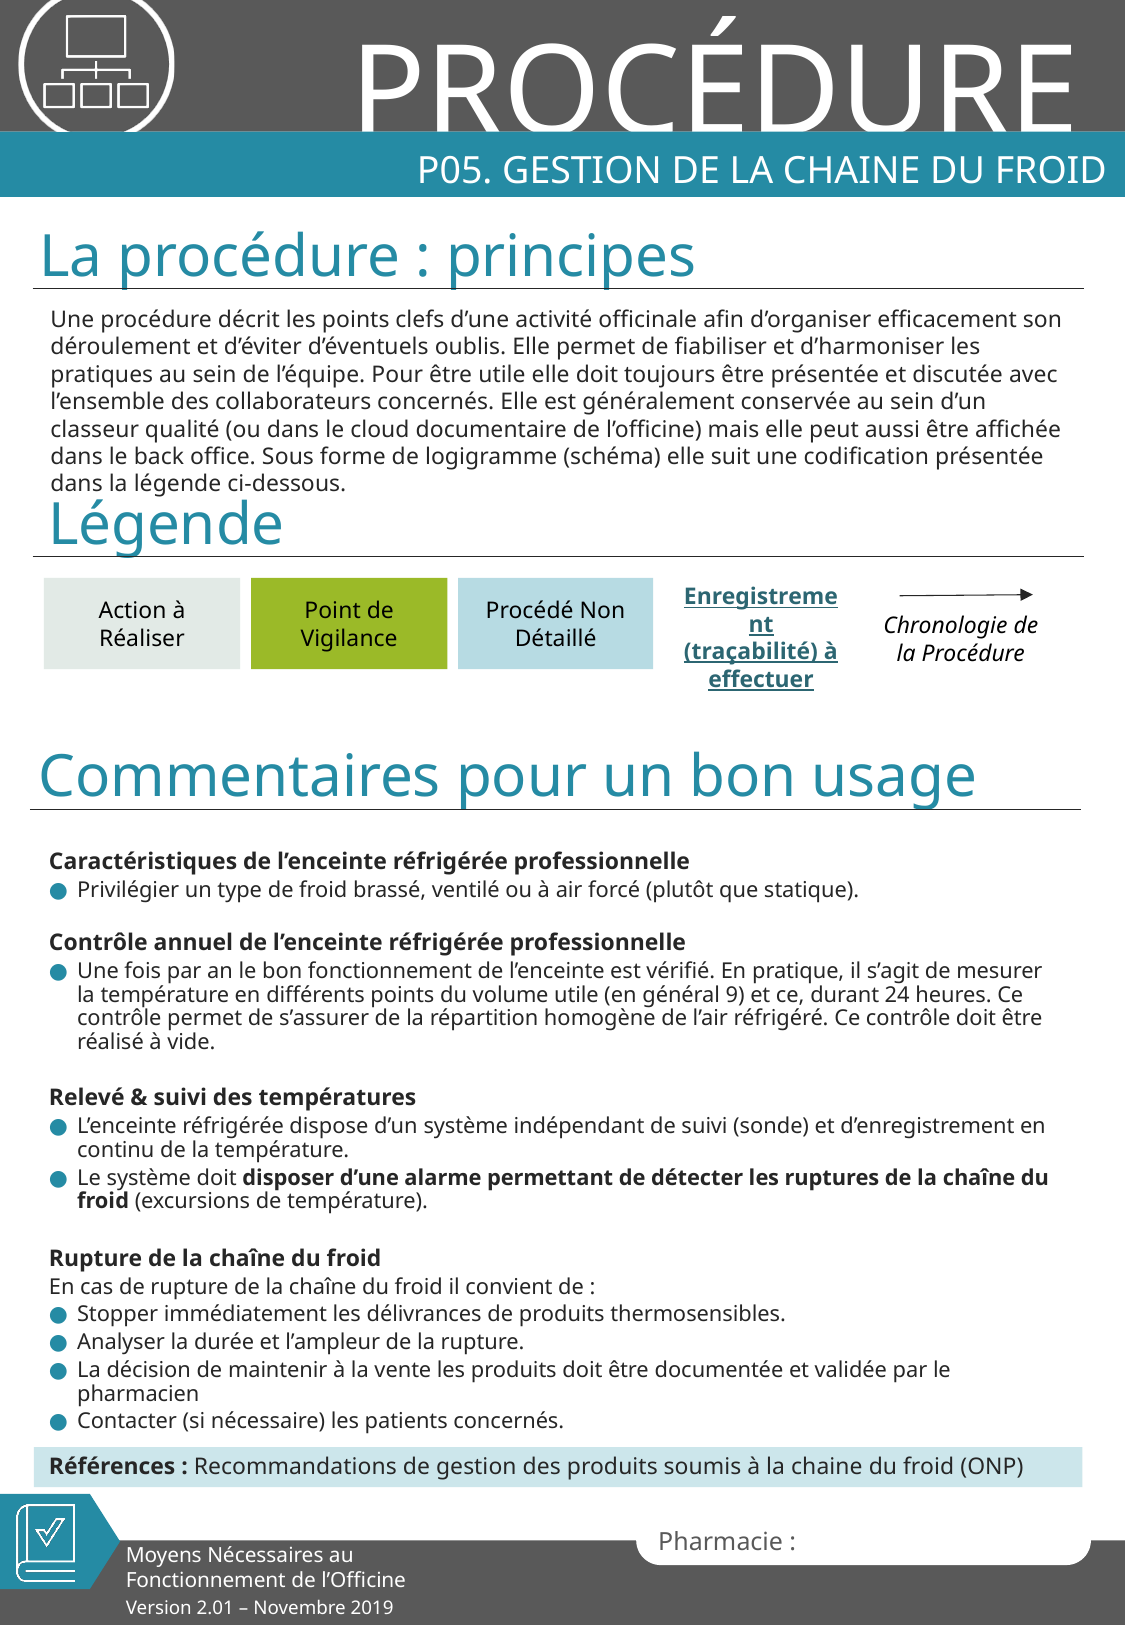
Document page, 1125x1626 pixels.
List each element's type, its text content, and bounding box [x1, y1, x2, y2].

list Références : Recommandations de gestion des produits soumis à la chaine du froid (ONP) [33, 1447, 1083, 1488]
picture [16, 1504, 75, 1582]
list Caractéristiques de l’enceinte réfrigérée professionnelle Privilégier un type de froid brassé, ventilé ou à air forcé (plutôt que statique). Contrôle annuel de l’enceinte réfrigérée professionnelle Une fois par an le bon fonctionnement de l’enceinte est vérifié. En pratique, il s’agit de mesurer la température en différents points du volume utile (en général 9) et ce, durant 24 heures. Ce contrôle permet de s’assurer de la répartition homogène de l’air réfrigéré. Ce contrôle doit être réalisé à vide. Relevé & suivi des températures L’enceinte réfrigérée dispose d’un système indépendant de suivi (sonde) et d’enregistrement en continu de la température. Le système doit disposer d’une alarme permettant de détecter les ruptures de la chaîne du froid (excursions de température). Rupture de la chaîne du froid En cas de rupture de la chaîne du froid il convient de : Stopper immédiatement les délivrances de produits thermosensibles. Analyser la durée et l’ampleur de la rupture. La décision de maintenir à la vente les produits doit être documentée et validée par le pharmacien Contacter (si nécessaire) les patients concernés. [33, 842, 1083, 1413]
picture [18, 0, 175, 132]
title P05. gestion de la chaine du froid [33, 142, 1123, 199]
